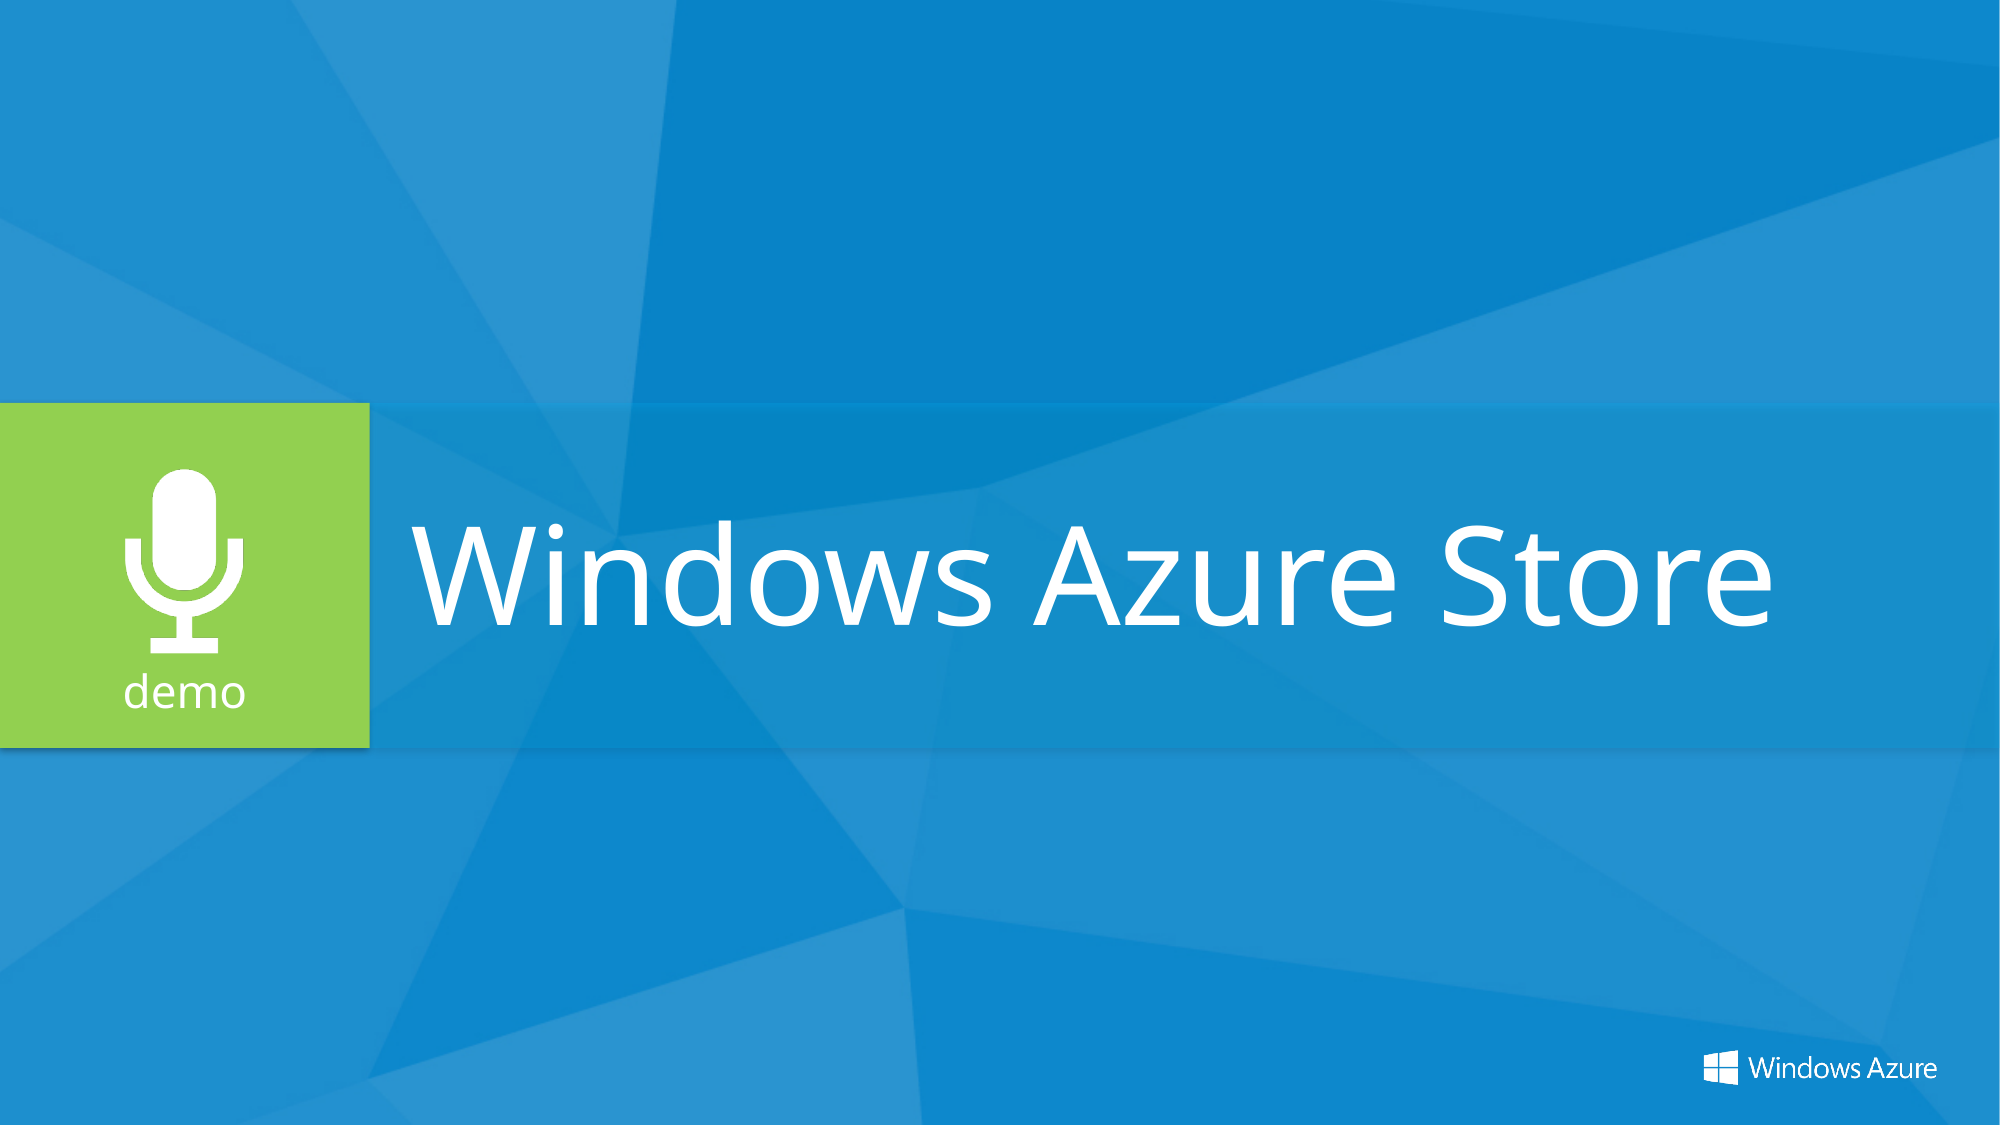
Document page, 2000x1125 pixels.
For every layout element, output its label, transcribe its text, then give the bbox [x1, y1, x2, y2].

picture [0, 0, 2000, 1125]
picture [90, 467, 278, 655]
text_box Windows Azure Store [395, 481, 1794, 661]
